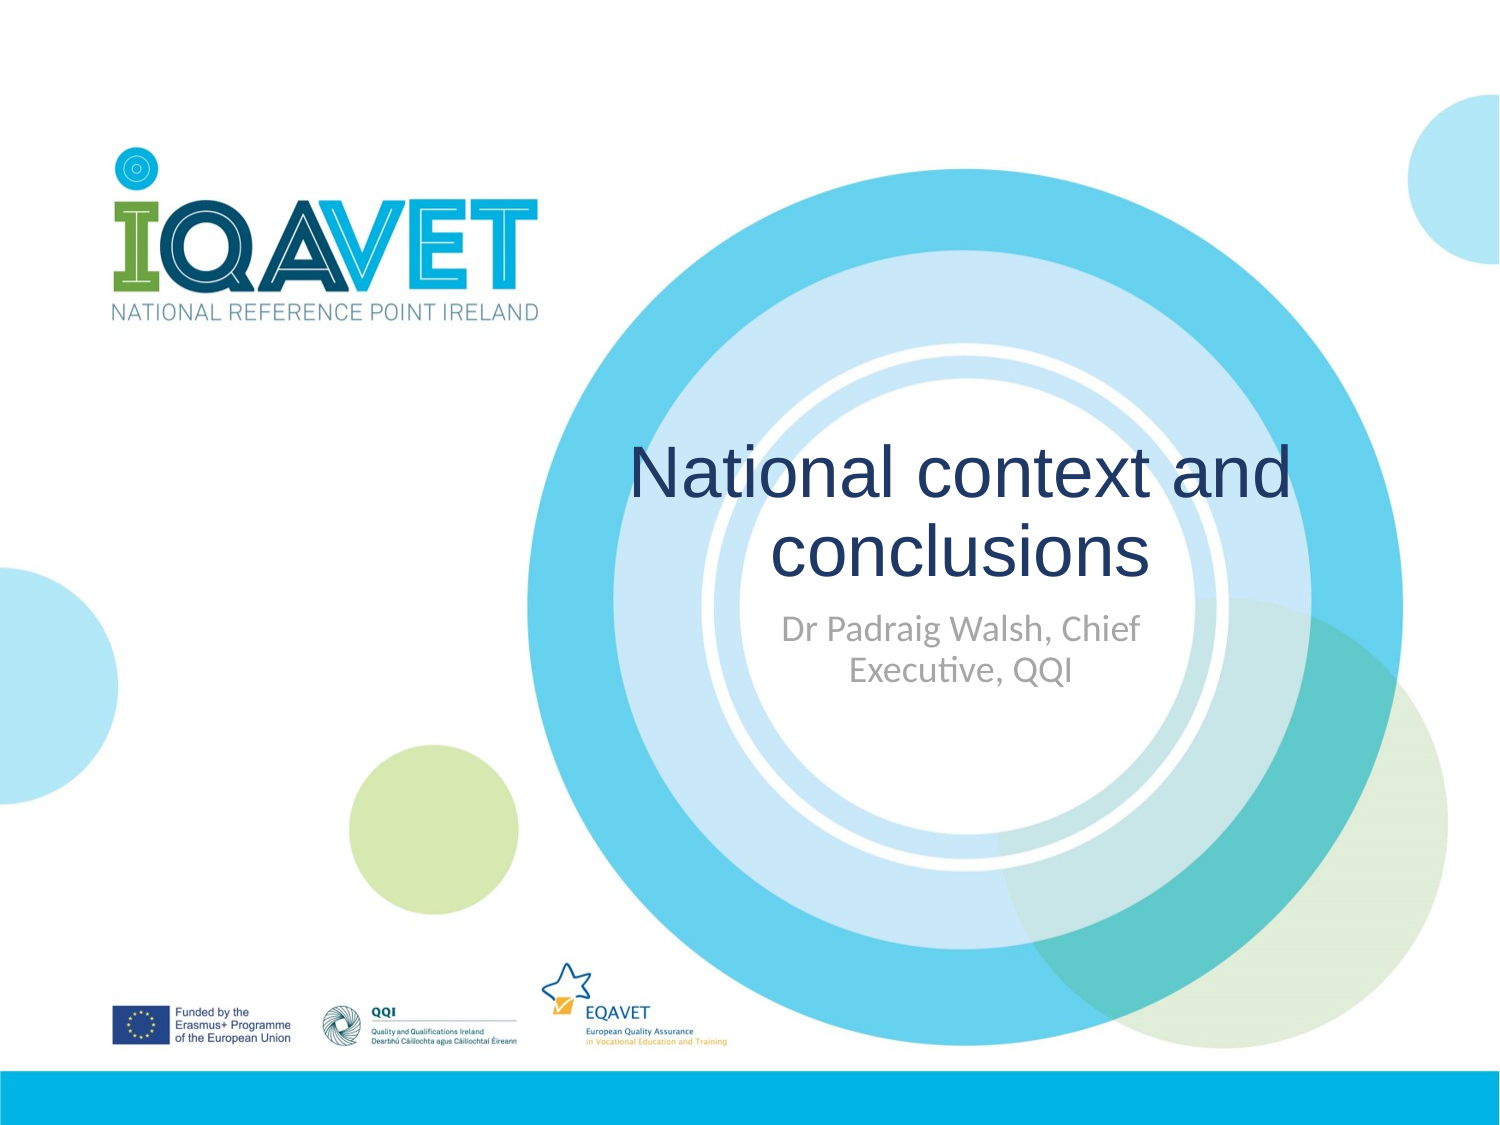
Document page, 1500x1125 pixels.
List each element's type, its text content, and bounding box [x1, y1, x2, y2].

picture [0, 62, 1500, 1125]
subtitle Dr Padraig Walsh, Chief Executive, QQI [736, 600, 1187, 698]
title National context and conclusions [609, 406, 1313, 620]
